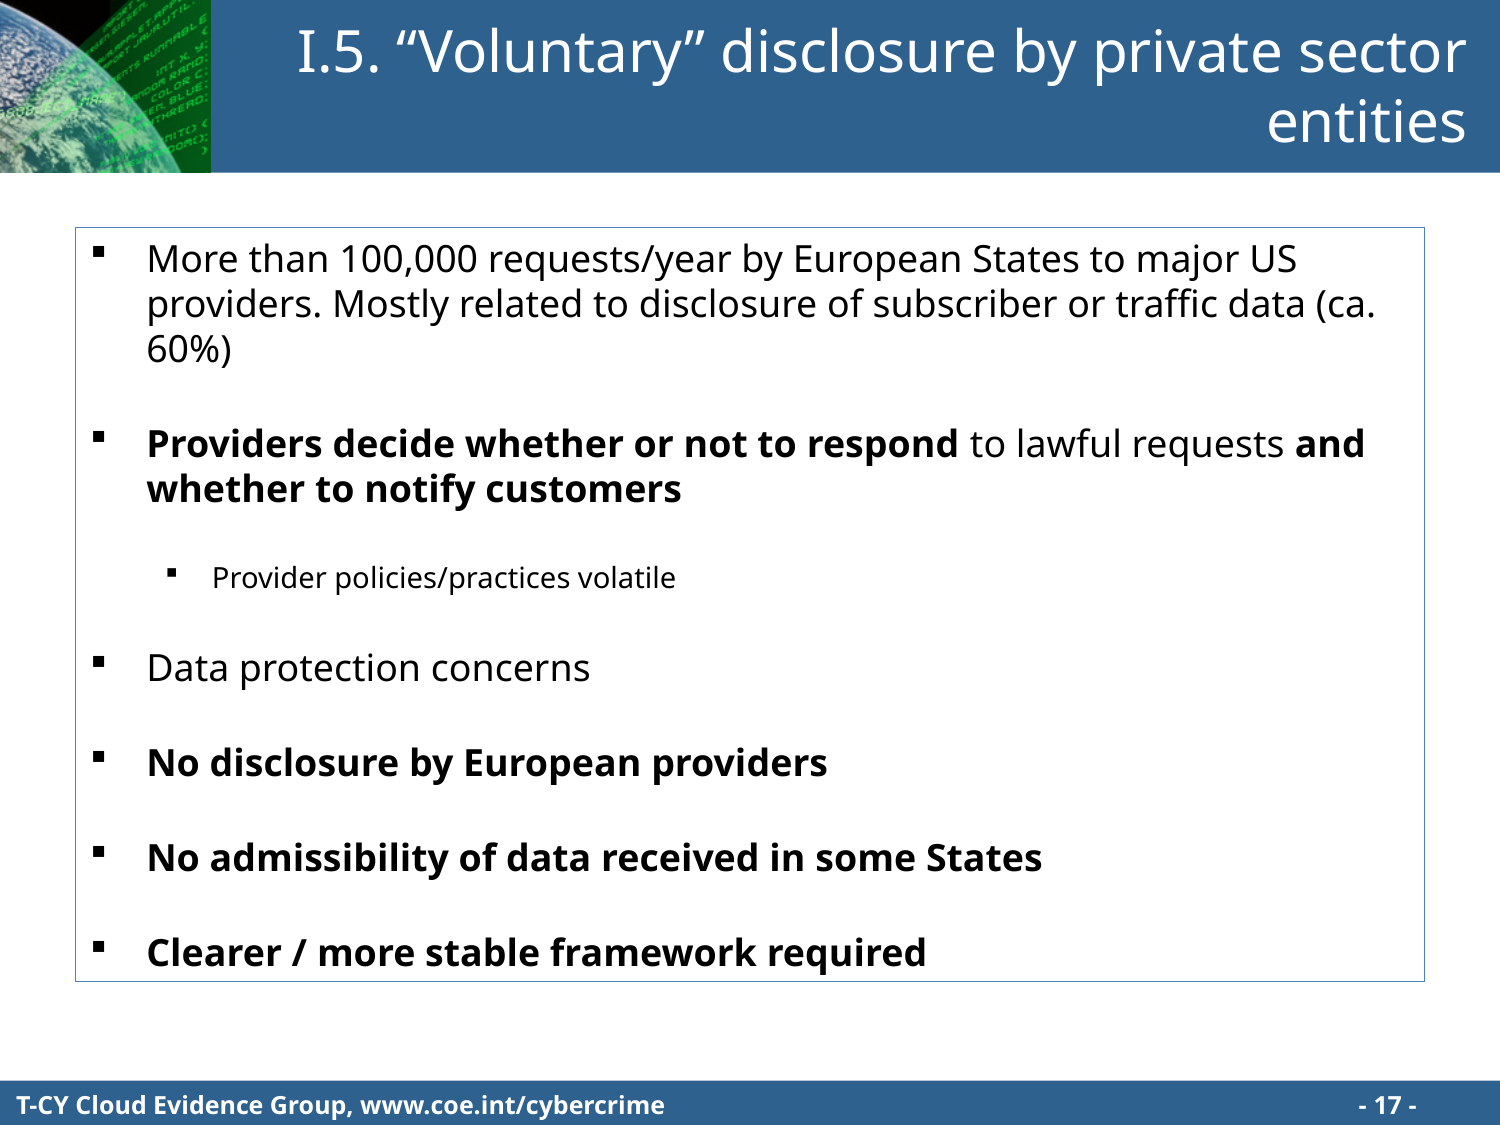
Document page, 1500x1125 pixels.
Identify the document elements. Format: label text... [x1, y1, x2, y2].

text_box [214, 0, 1500, 175]
text_box T-CY Cloud Evidence Group, www.coe.int/cybercrime - 17 - [1, 1082, 1500, 1125]
text_box I.5. “Voluntary” disclosure by private sector entities [230, 7, 1483, 162]
text_box [0, 1079, 1500, 1125]
list More than 100,000 requests/year by European States to major US providers. Mostly related to disclosure of subscriber or traffic data (ca. 60%) Providers decide whether or not to respond to lawful requests and whether to notify customers Provider policies/practices volatile Data protection concerns No disclosure by European providers No admissibility of data received in some States Clearer / more stable framework required [75, 227, 1425, 982]
picture [0, 0, 212, 173]
